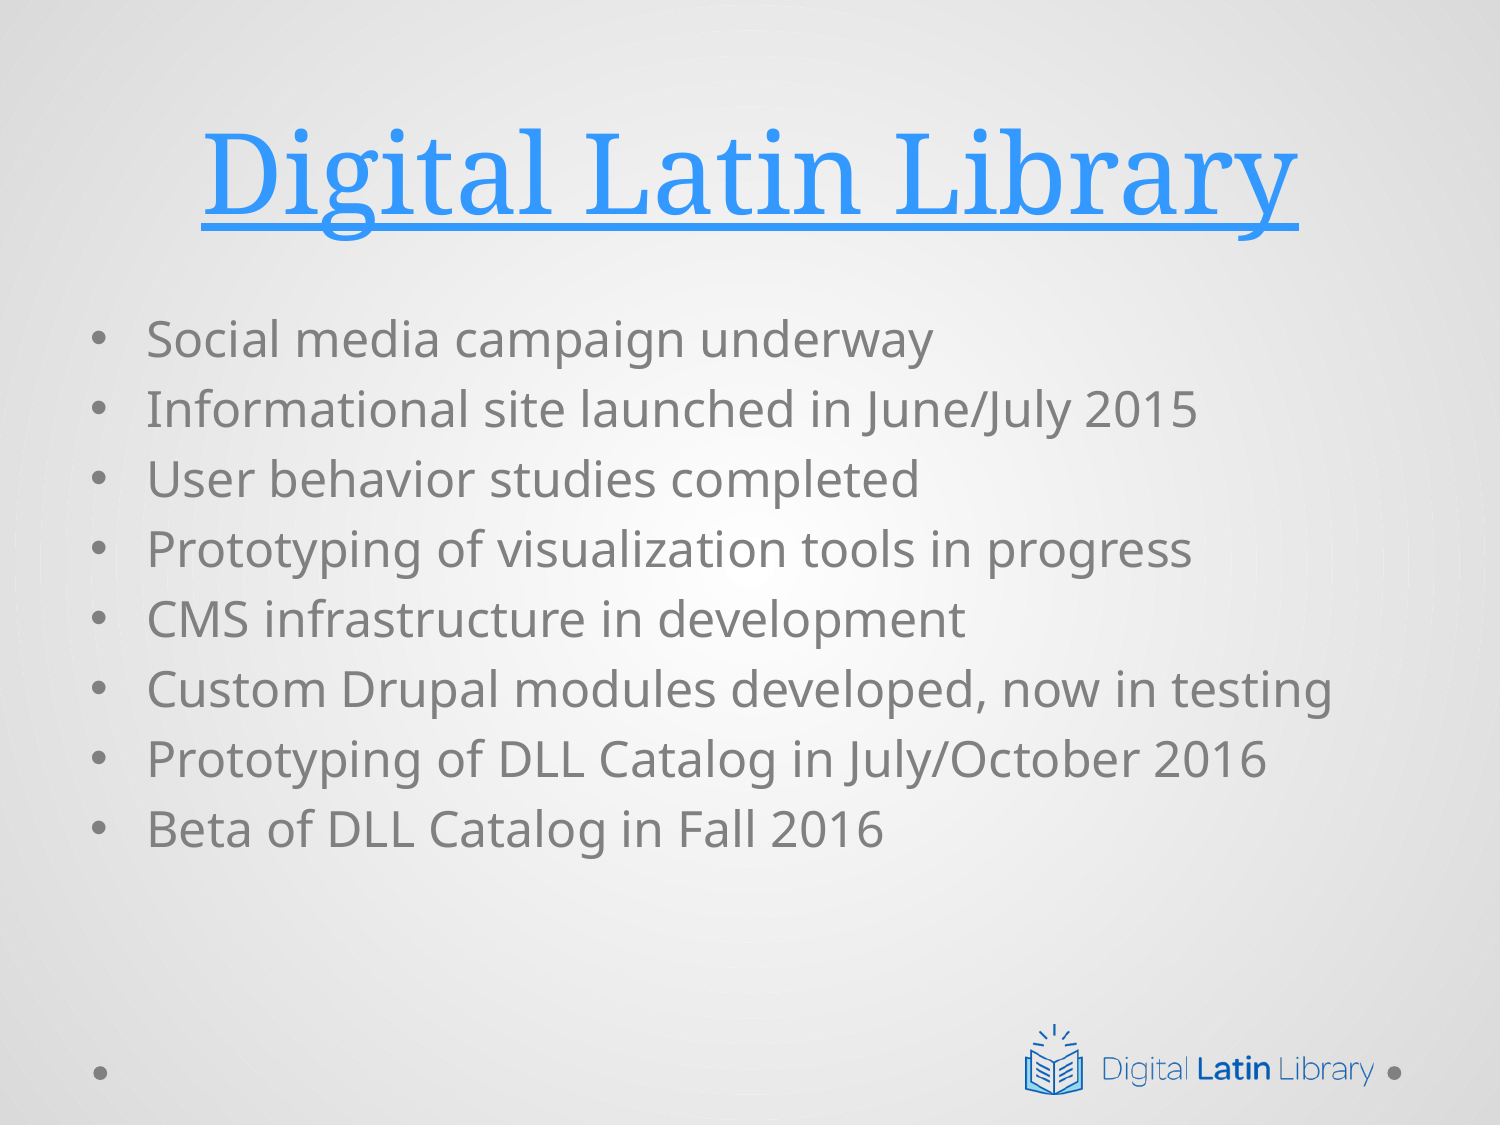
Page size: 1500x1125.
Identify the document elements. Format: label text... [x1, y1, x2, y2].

picture [1025, 1043, 1374, 1095]
title Digital Latin Library [75, 0, 1425, 263]
list Social media campaign underway Informational site launched in June/July 2015 User behavior studies completed Prototyping of visualization tools in progress CMS infrastructure in development Custom Drupal modules developed, now in testing Prototyping of DLL Catalog in July/October 2016 Beta of DLL Catalog in Fall 2016 [75, 299, 1425, 1043]
